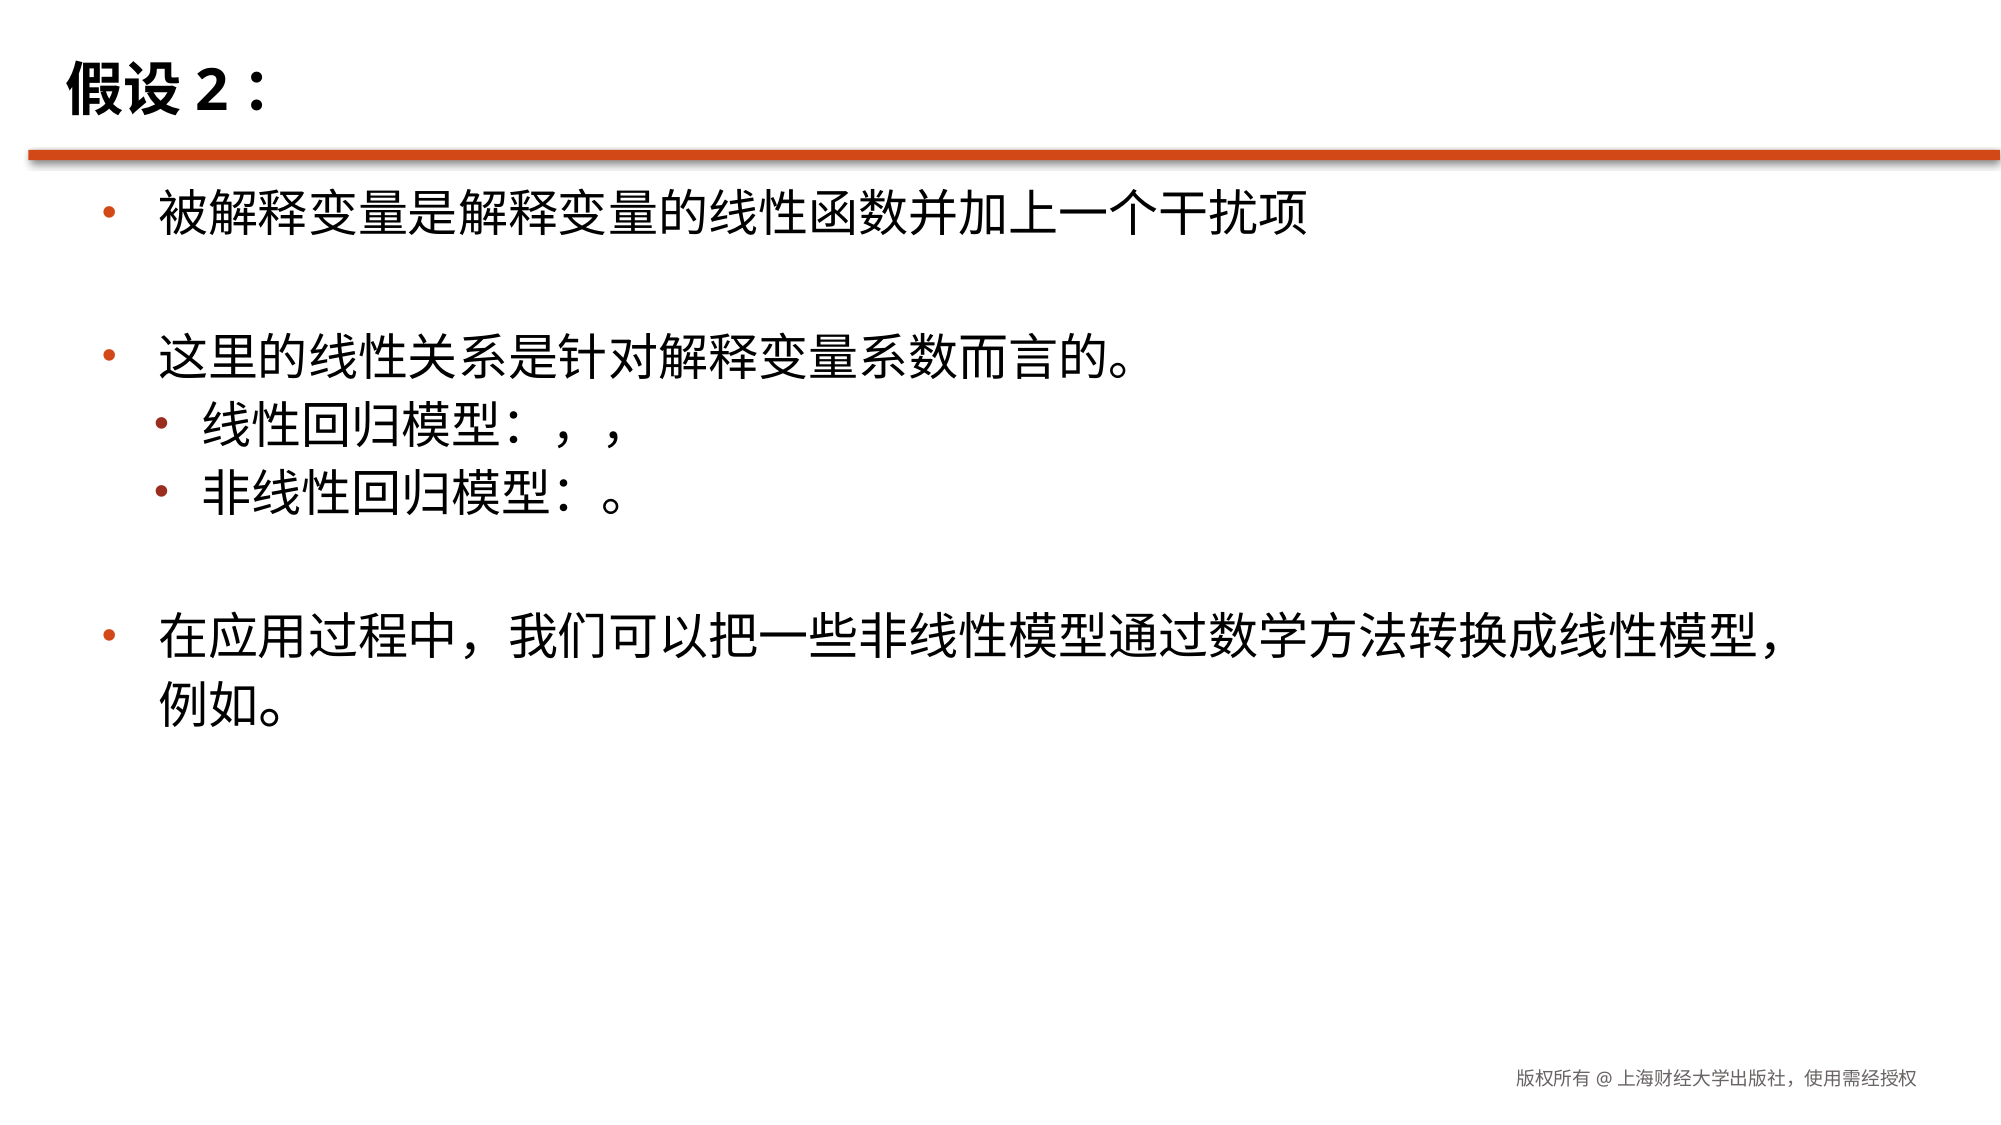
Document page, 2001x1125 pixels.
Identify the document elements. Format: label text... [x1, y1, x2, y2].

footer 版权所有@上海财经大学出版社，使用需经授权 [1483, 1046, 1950, 1109]
